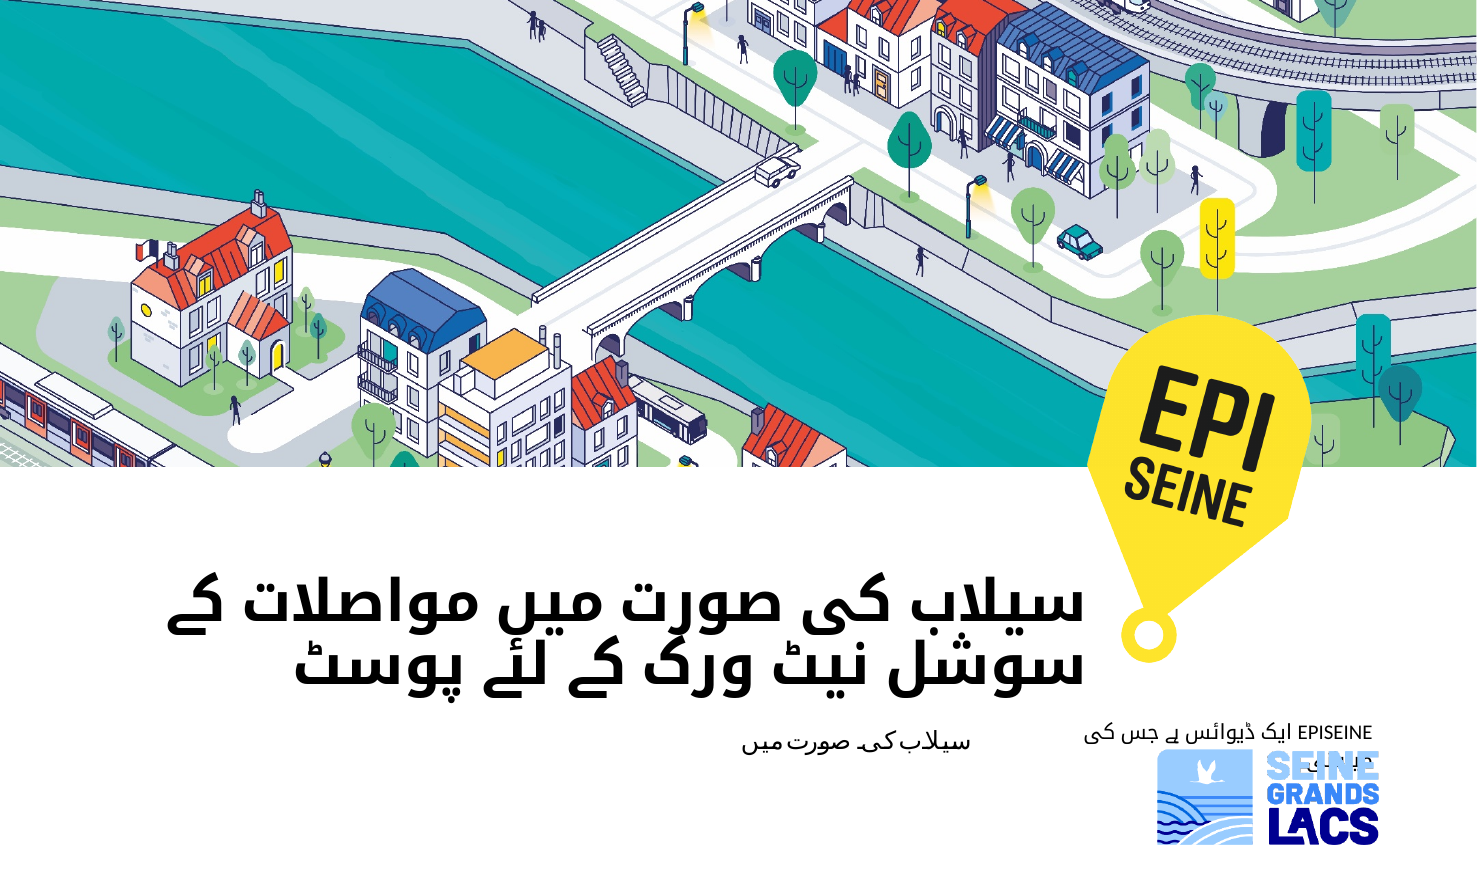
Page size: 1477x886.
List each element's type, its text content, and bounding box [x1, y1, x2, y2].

title سیلاب کی صورت میں مواصلات کے سوشل نیٹ ورک کے لئے پوسٹ [89, 594, 1094, 698]
picture [0, 0, 1477, 669]
list سیلاب کی صورت میں [89, 728, 978, 758]
picture [1157, 749, 1379, 845]
text_box EPISEINE ایک ڈیوائس ہے جس کی میزبانی [1047, 707, 1388, 750]
